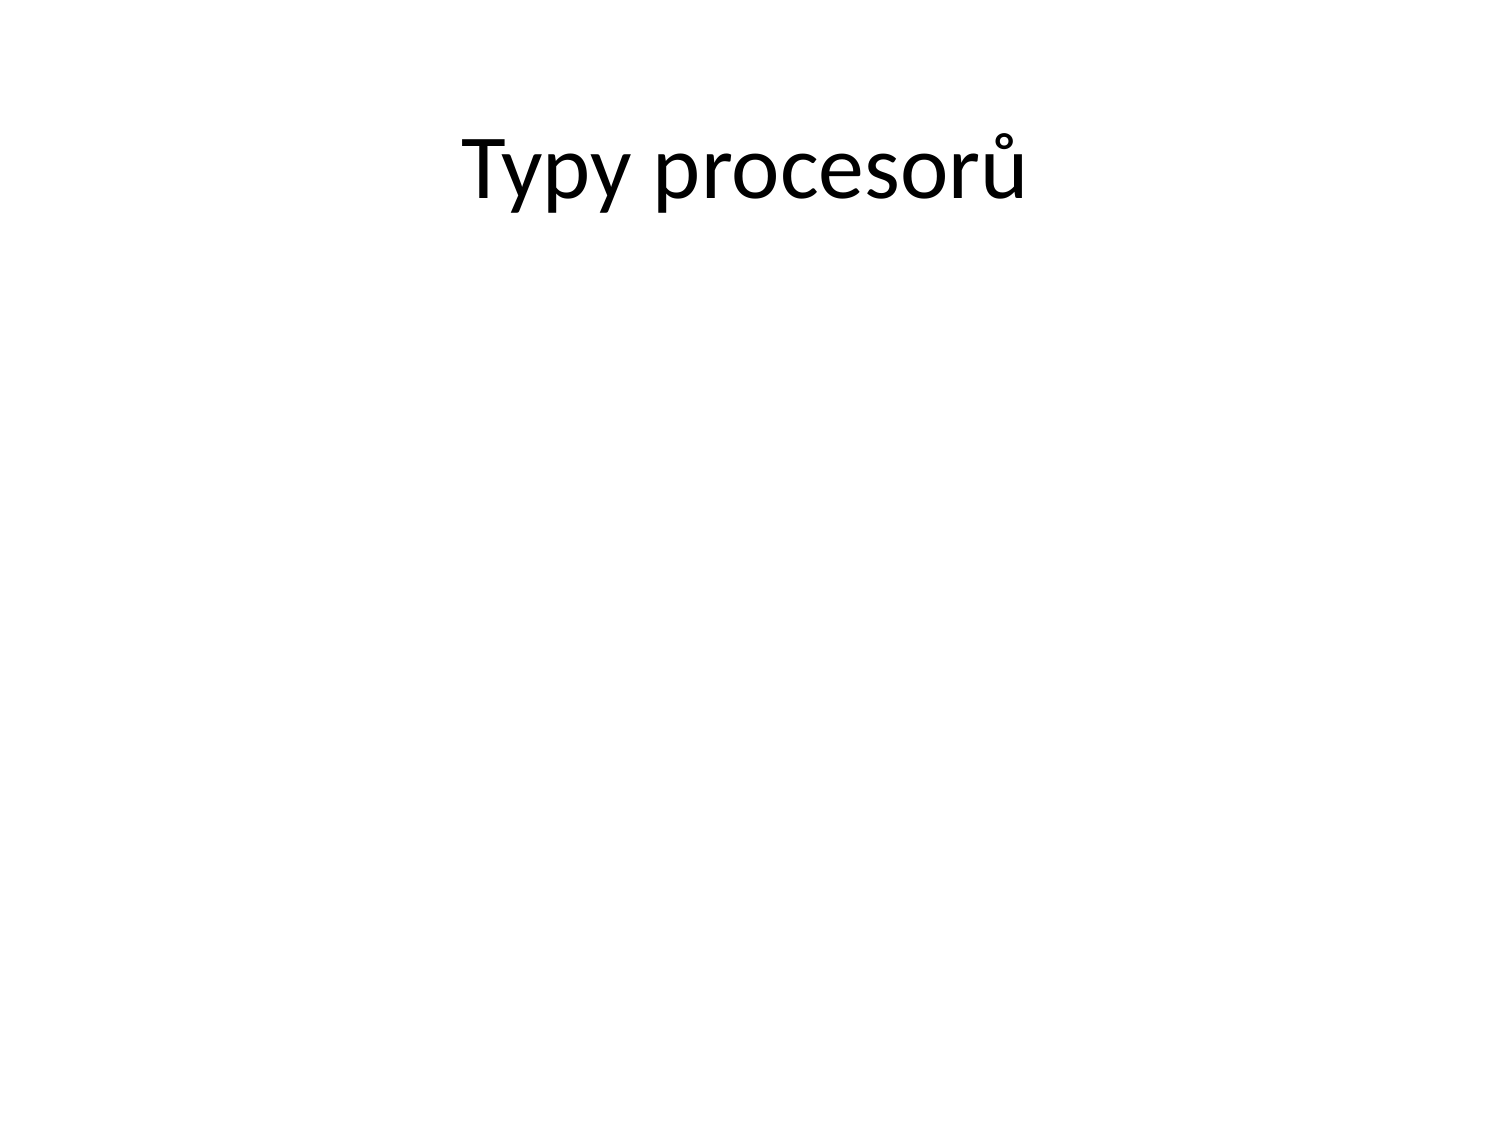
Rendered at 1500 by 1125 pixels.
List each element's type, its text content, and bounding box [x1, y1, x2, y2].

title Typy procesorů [70, 46, 1421, 277]
